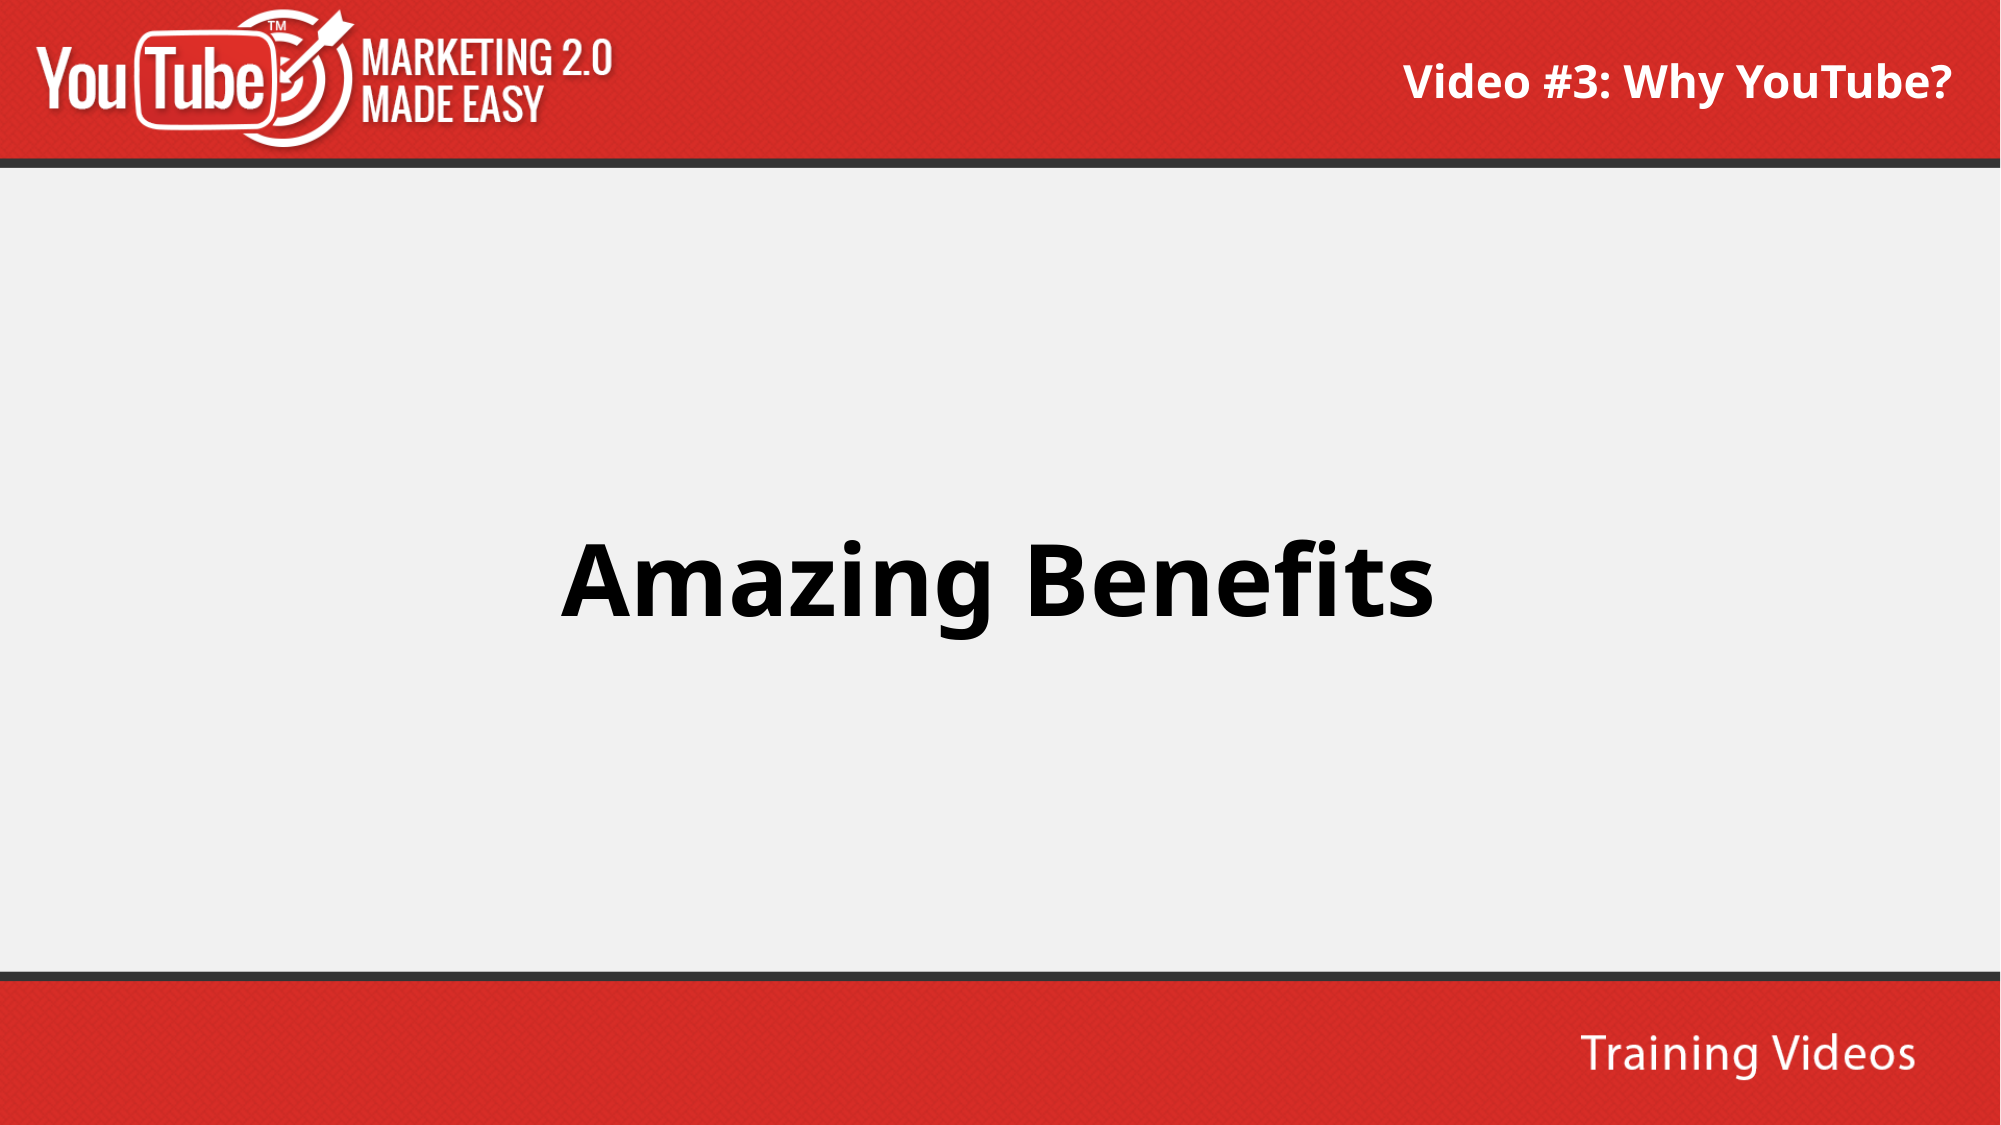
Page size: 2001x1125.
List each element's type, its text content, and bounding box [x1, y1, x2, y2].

text_box Amazing Benefits [314, 491, 1684, 644]
text_box Video #3: Why YouTube? [1388, 45, 1999, 116]
picture [0, 0, 2001, 1125]
